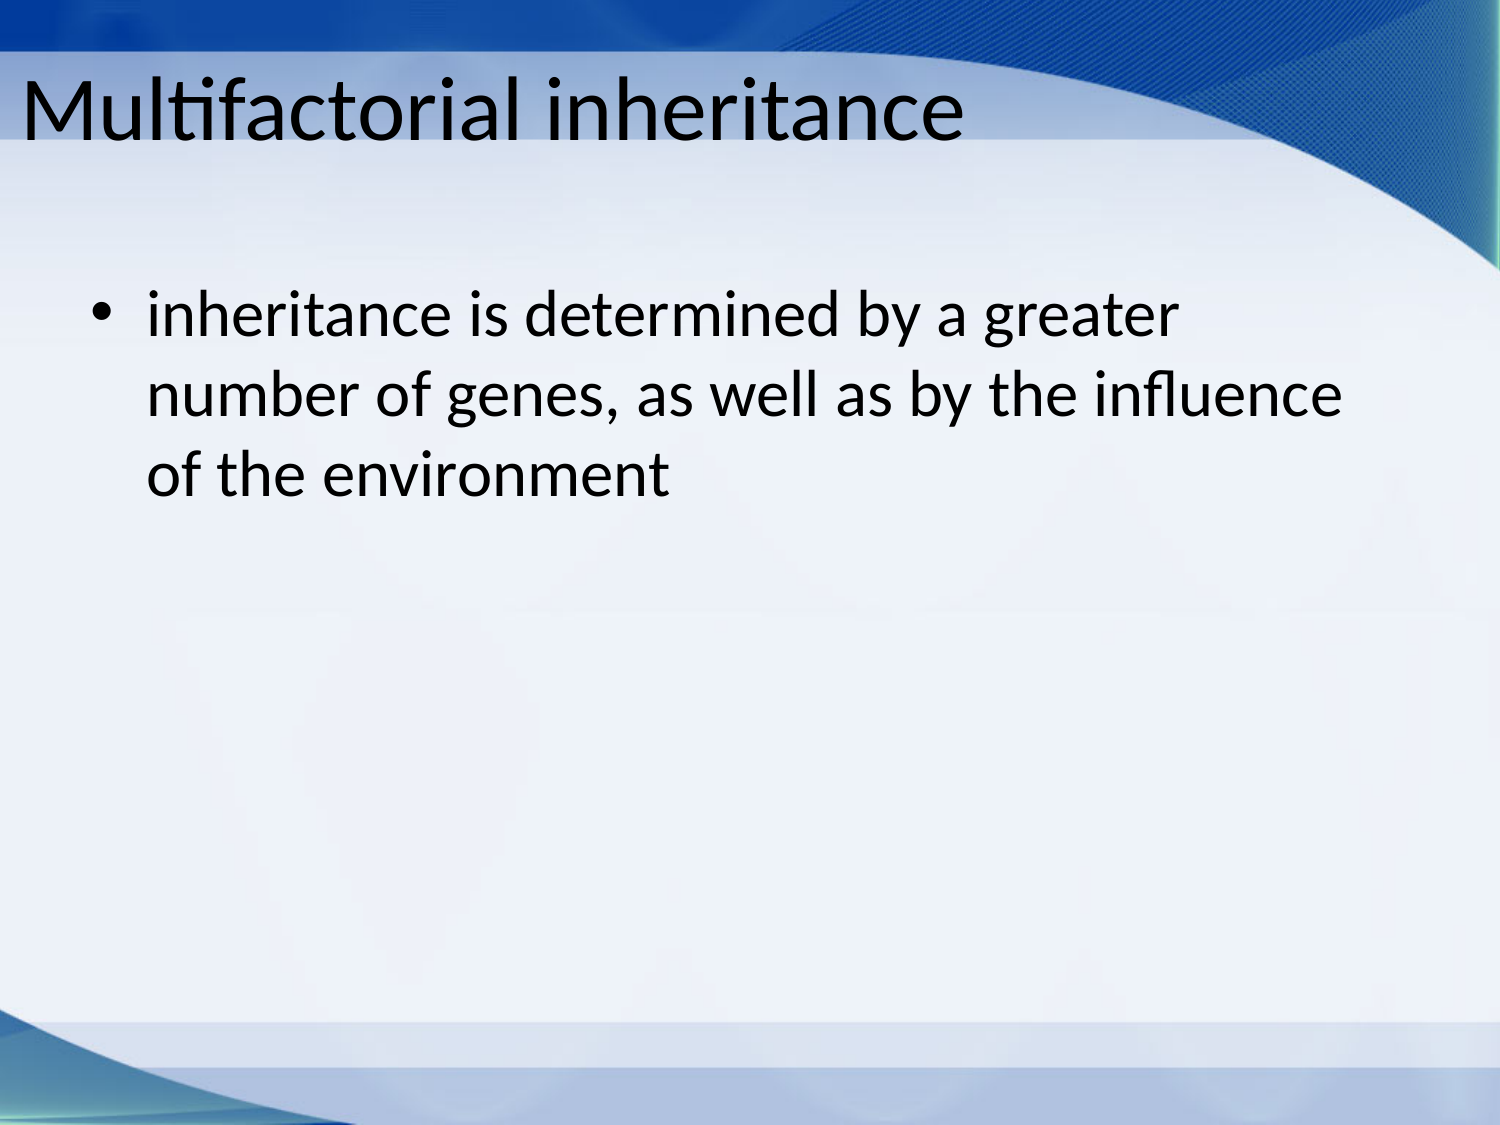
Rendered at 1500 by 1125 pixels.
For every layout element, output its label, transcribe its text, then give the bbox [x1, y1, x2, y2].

text_box Multifactorial inheritance [5, 41, 1004, 167]
picture [0, 0, 1500, 1125]
list inheritance is determined by a greater number of genes, as well as by the influence of the environment [75, 262, 1425, 1005]
